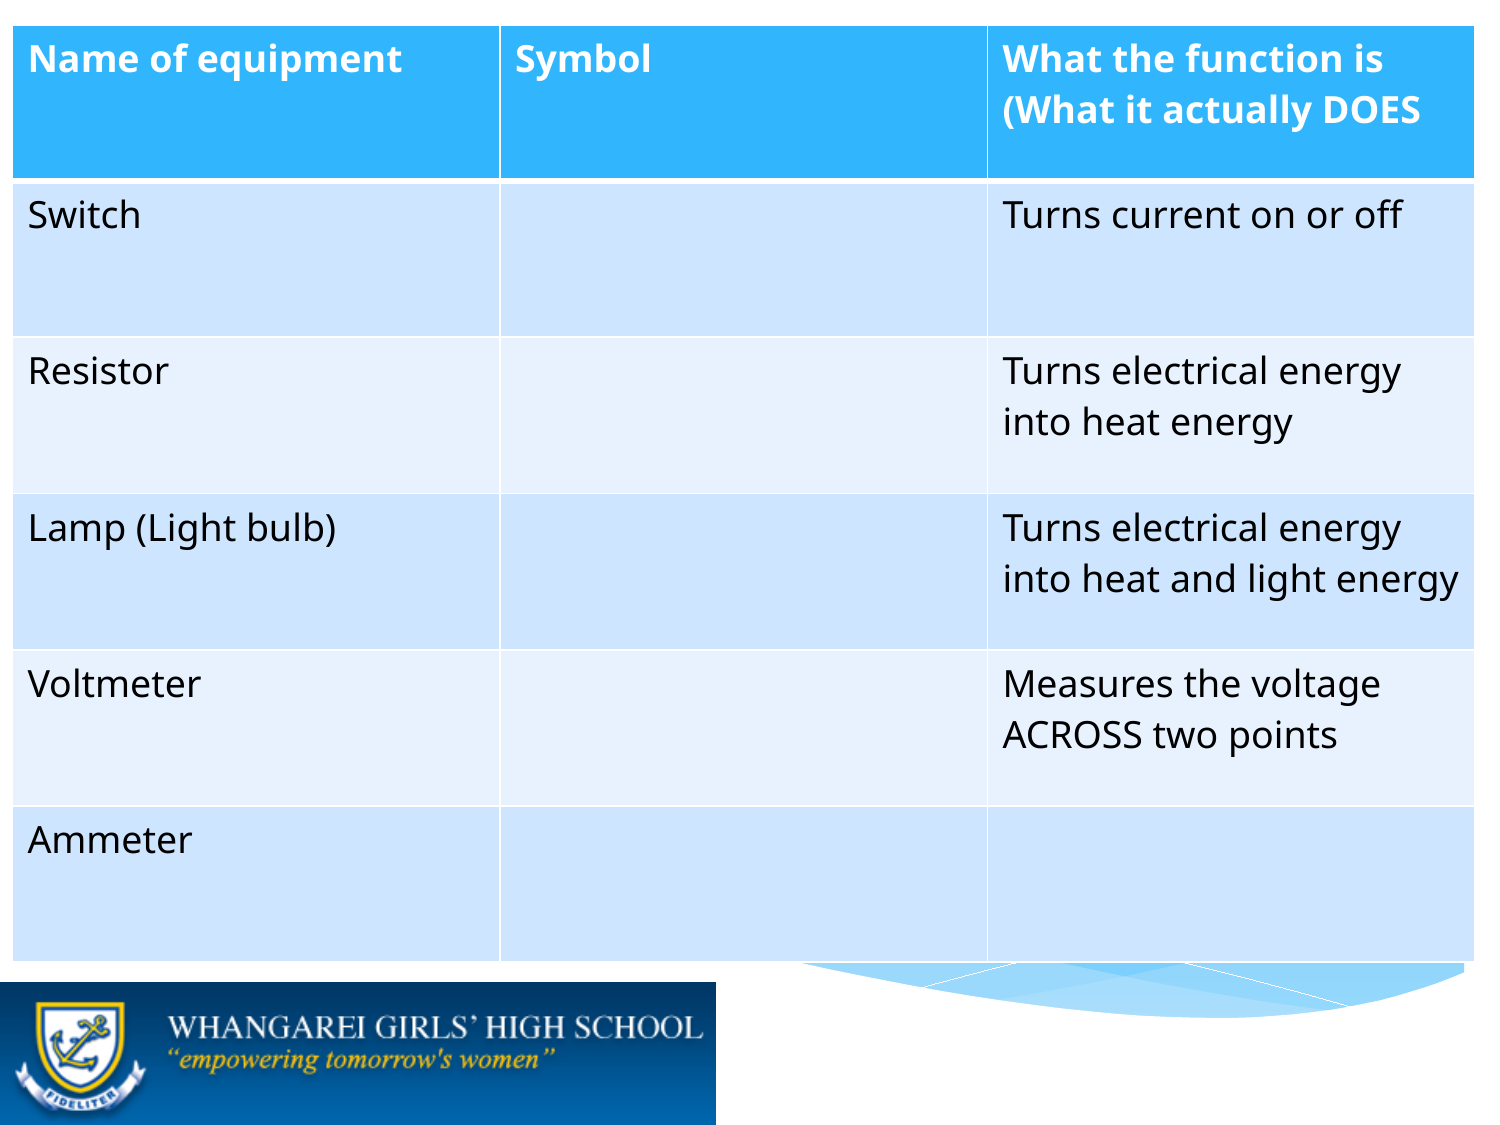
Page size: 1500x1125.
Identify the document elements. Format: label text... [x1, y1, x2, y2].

table_cell Resistor [13, 338, 499, 493]
table_cell [988, 807, 1474, 961]
table_cell Measures the voltage ACROSS two points [988, 651, 1474, 805]
picture [0, 982, 716, 1125]
table_cell [501, 651, 987, 805]
table_header What the function is (What it actually DOES [988, 26, 1474, 178]
table_cell [501, 807, 987, 961]
table_cell Lamp (Light bulb) [13, 494, 499, 649]
table_cell Turns electrical energy into heat energy [988, 338, 1474, 493]
table_cell [501, 184, 987, 336]
table_cell [501, 338, 987, 493]
table_header Symbol [501, 26, 987, 178]
table_cell Voltmeter [13, 651, 499, 805]
table_cell Turns current on or off [988, 184, 1474, 336]
table_cell Ammeter [13, 807, 499, 961]
table_cell Switch [13, 184, 499, 336]
table_header Name of equipment [13, 26, 499, 178]
table_cell Turns electrical energy into heat and light energy [988, 494, 1474, 649]
table_cell [501, 494, 987, 649]
